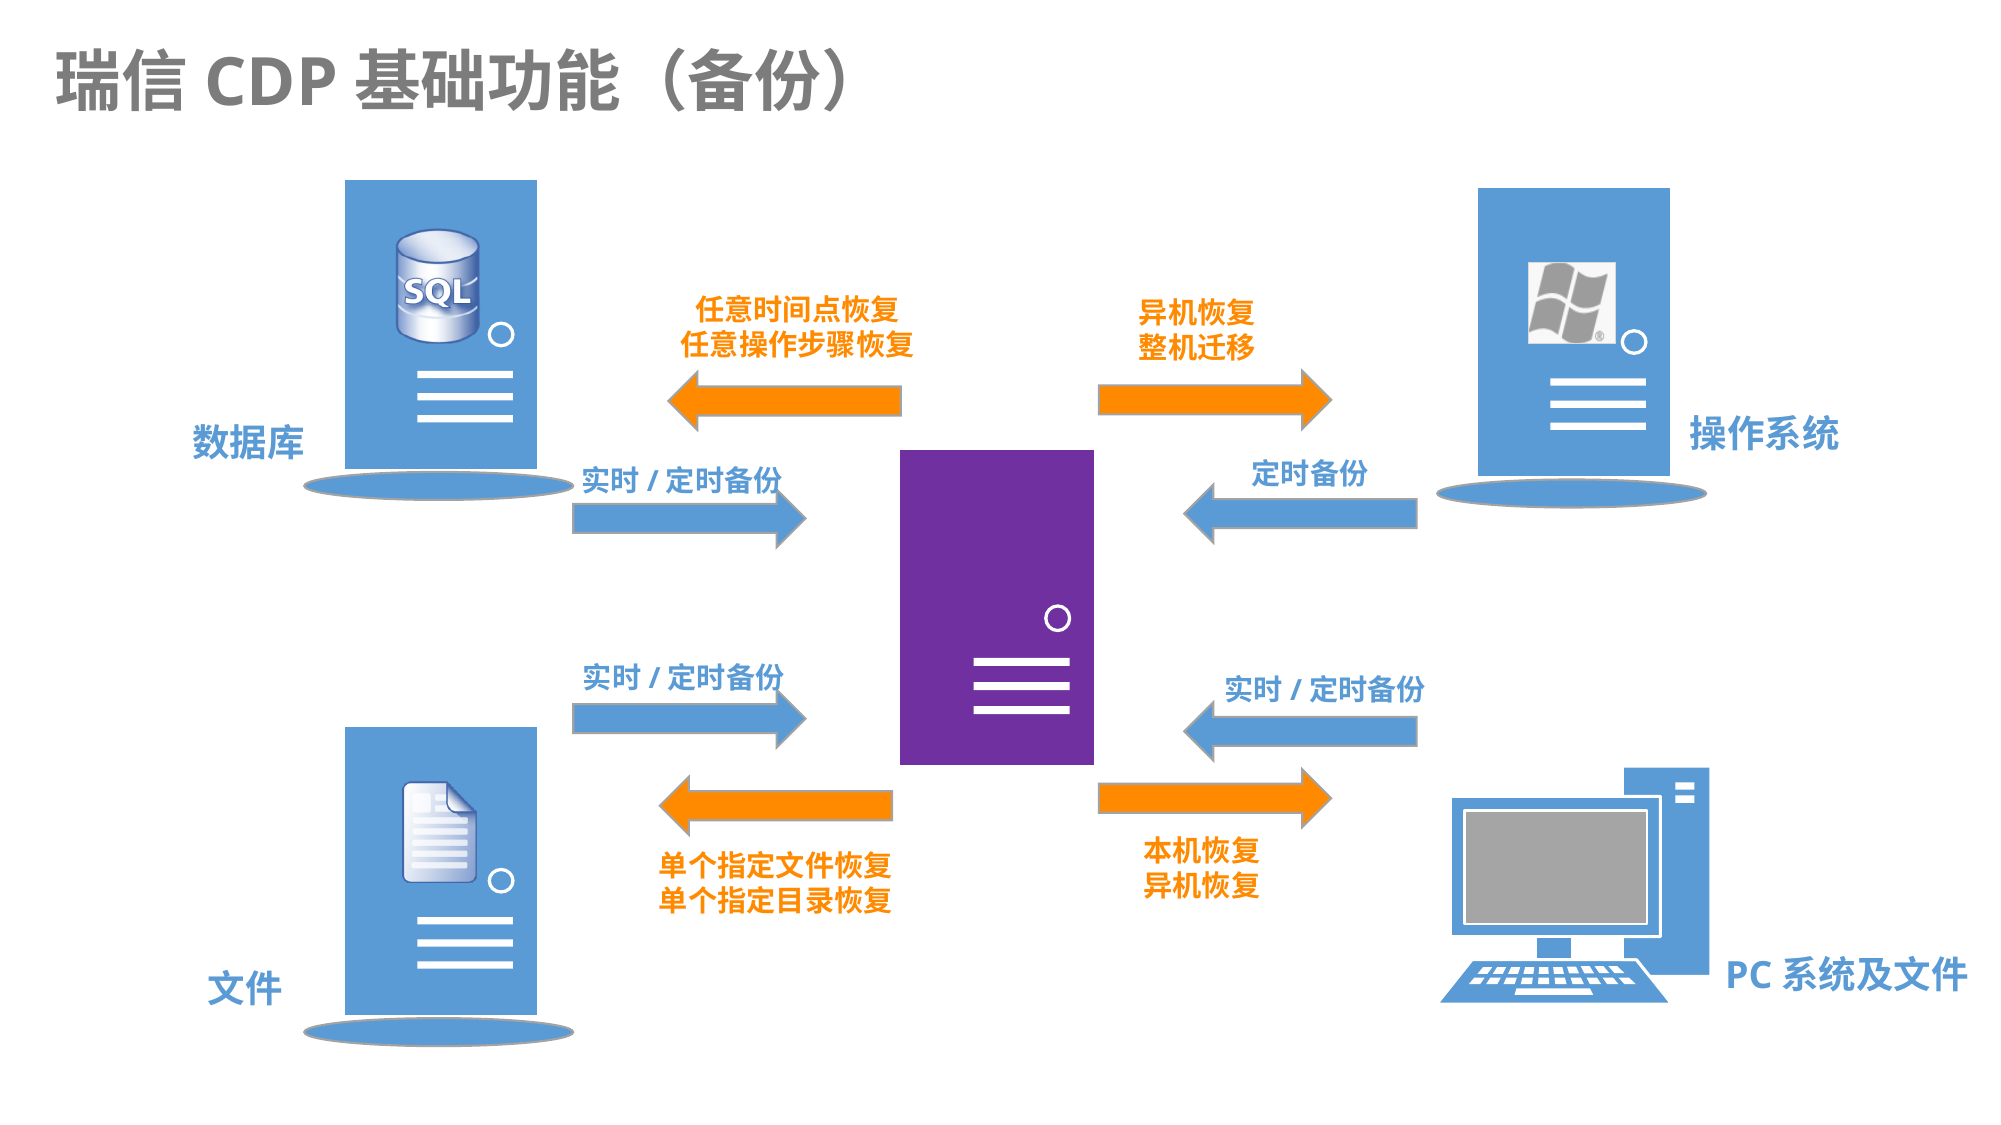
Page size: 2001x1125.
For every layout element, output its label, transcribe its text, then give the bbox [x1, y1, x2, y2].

picture [1430, 760, 1713, 1005]
text_box 文件 [193, 957, 298, 1018]
text_box 本机恢复 异机恢复 [1103, 825, 1301, 911]
text_box [658, 774, 894, 838]
text_box [1182, 482, 1418, 546]
text_box 异机恢复 整机迁移 [1098, 287, 1296, 373]
text_box [572, 505, 808, 550]
text_box 实时/定时备份 [1210, 664, 1441, 715]
text_box [1097, 368, 1333, 432]
text_box 操作系统 [1707, 402, 1855, 463]
text_box 定时备份 [1236, 447, 1384, 498]
text_box 实时/定时备份 [566, 454, 798, 505]
text_box 实时/定时备份 [568, 651, 800, 702]
text_box [572, 702, 808, 751]
text_box PC系统及文件 [1713, 943, 1984, 1004]
text_box 数据库 [177, 411, 304, 471]
text_box [1097, 766, 1333, 830]
text_box 瑞信CDP基础功能（备份） [40, 40, 1039, 142]
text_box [1437, 179, 1707, 508]
text_box 任意时间点恢复 任意操作步骤恢复 [659, 283, 936, 369]
picture [892, 441, 1098, 768]
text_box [304, 718, 574, 1047]
text_box [1182, 704, 1418, 763]
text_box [304, 172, 574, 500]
text_box [666, 369, 902, 433]
text_box 单个指定文件恢复 单个指定目录恢复 [637, 839, 914, 925]
